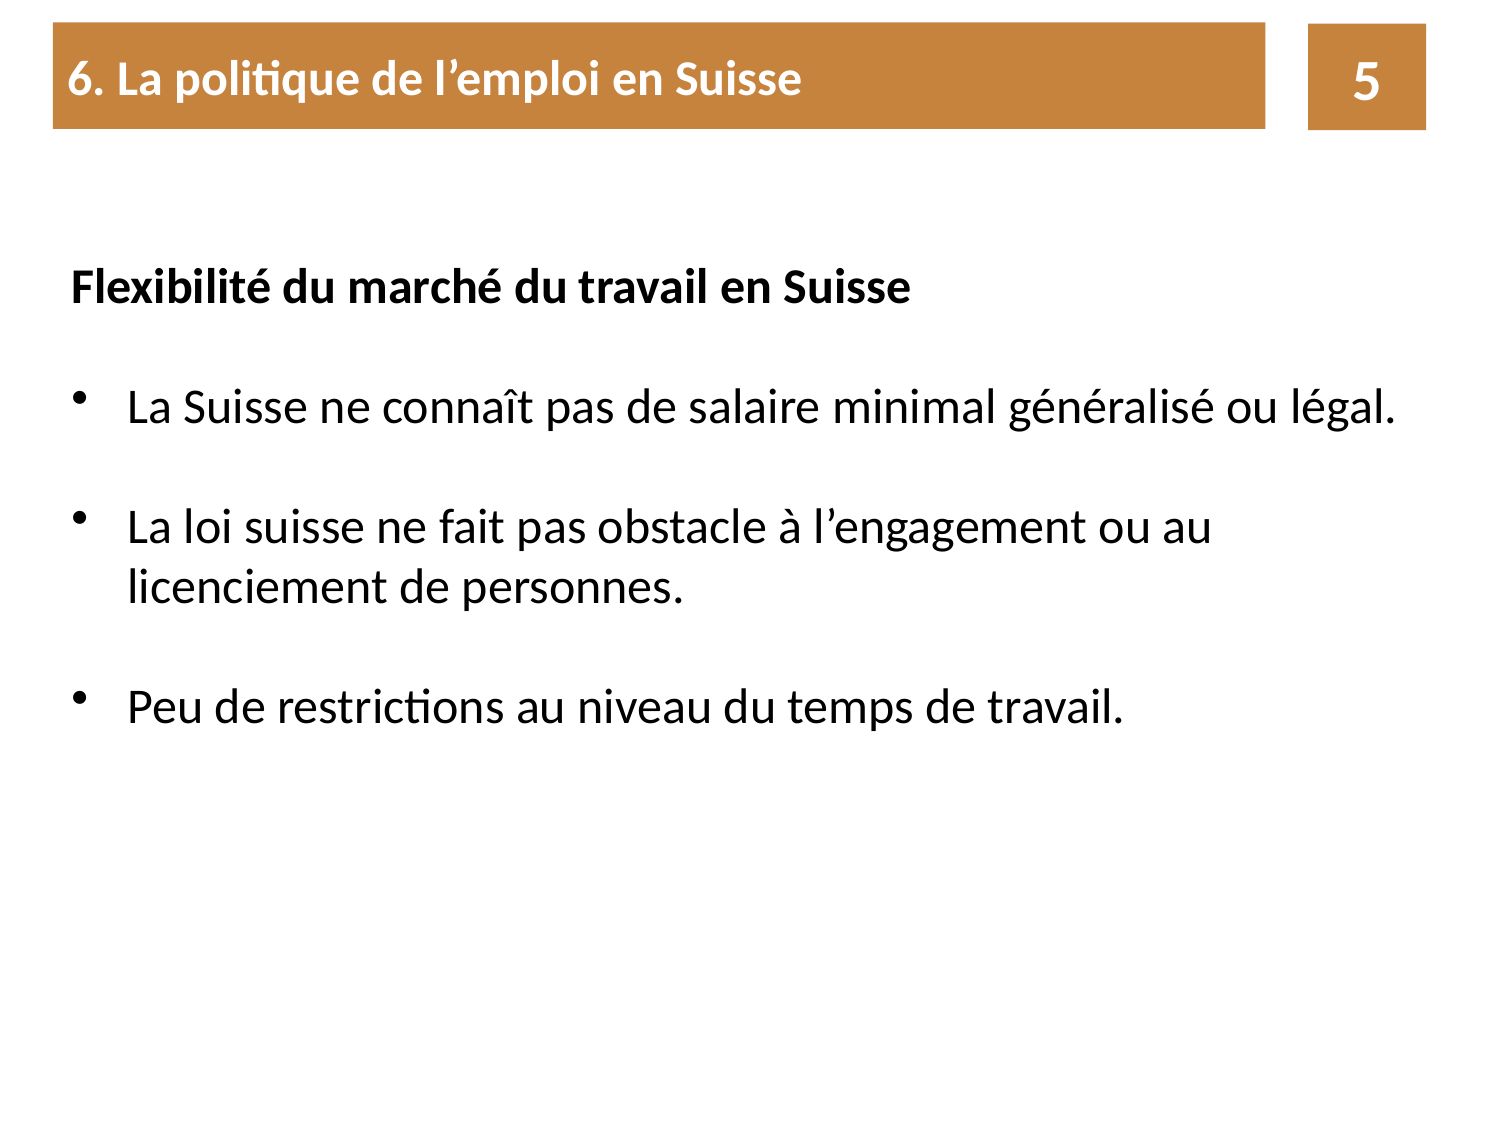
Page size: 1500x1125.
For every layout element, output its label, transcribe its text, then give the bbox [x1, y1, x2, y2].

text_box 6. La politique de l’emploi en Suisse [52, 22, 1266, 129]
text_box 5 [1308, 23, 1427, 131]
text_box Flexibilité du marché du travail en Suisse La Suisse ne connaît pas de salaire minimal généralisé ou légal. La loi suisse ne fait pas obstacle à l’engagement ou au licenciement de personnes. Peu de restrictions au niveau du temps de travail. [56, 246, 1418, 741]
